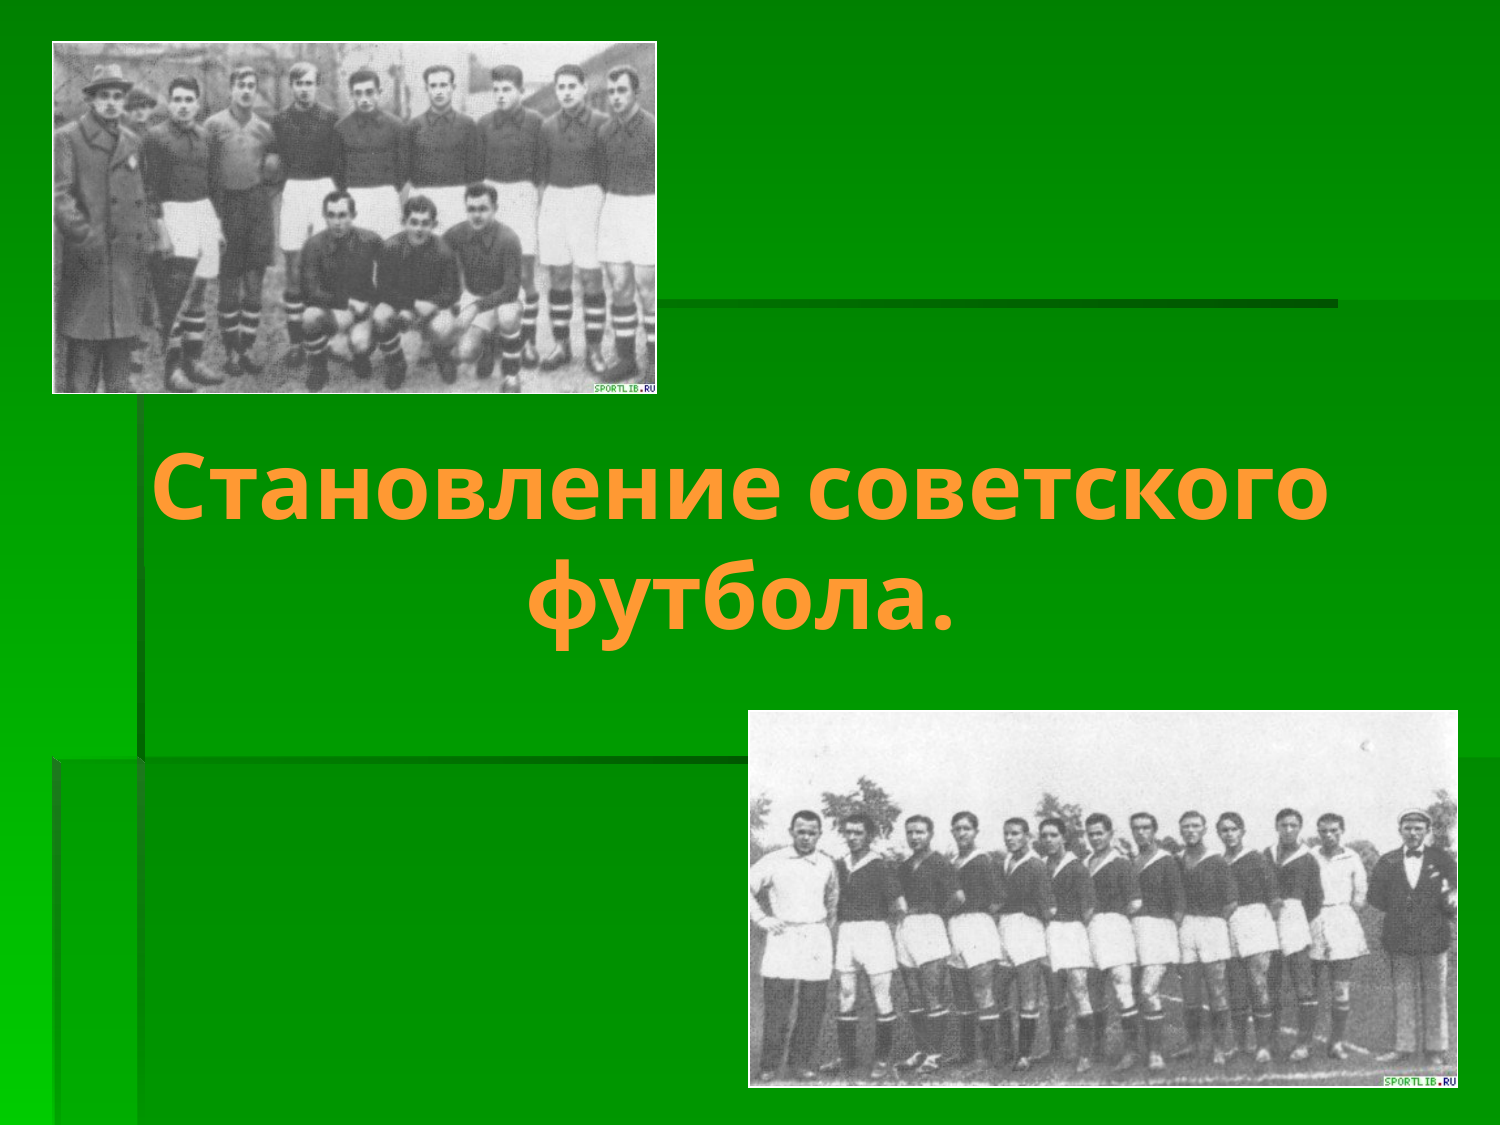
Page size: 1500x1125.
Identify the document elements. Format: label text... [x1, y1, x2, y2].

title Становление советского футбола. [52, 385, 1429, 692]
picture [749, 711, 1457, 1087]
picture [52, 42, 656, 393]
